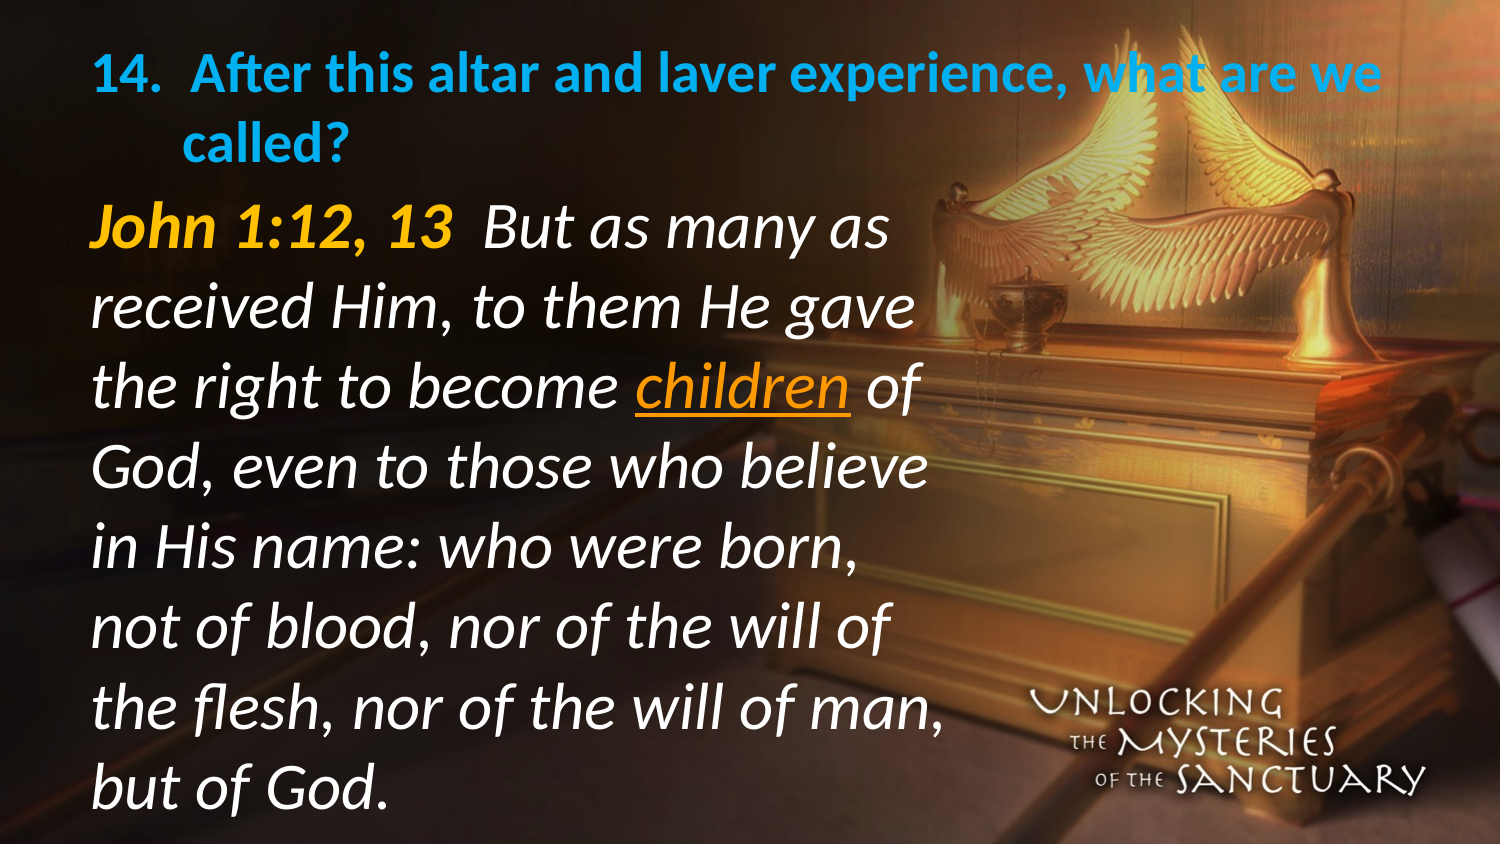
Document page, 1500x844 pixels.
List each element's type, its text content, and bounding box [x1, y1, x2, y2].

picture [0, 0, 1500, 844]
title 14. After this altar and laver experience, what are we called? [75, 33, 1425, 175]
list John 1:12, 13 But as many as received Him, to them He gave the right to become children of God, even to those who believe in His name: who were born, not of blood, nor of the will of the flesh, nor of the will of man, but of God. [75, 174, 977, 844]
